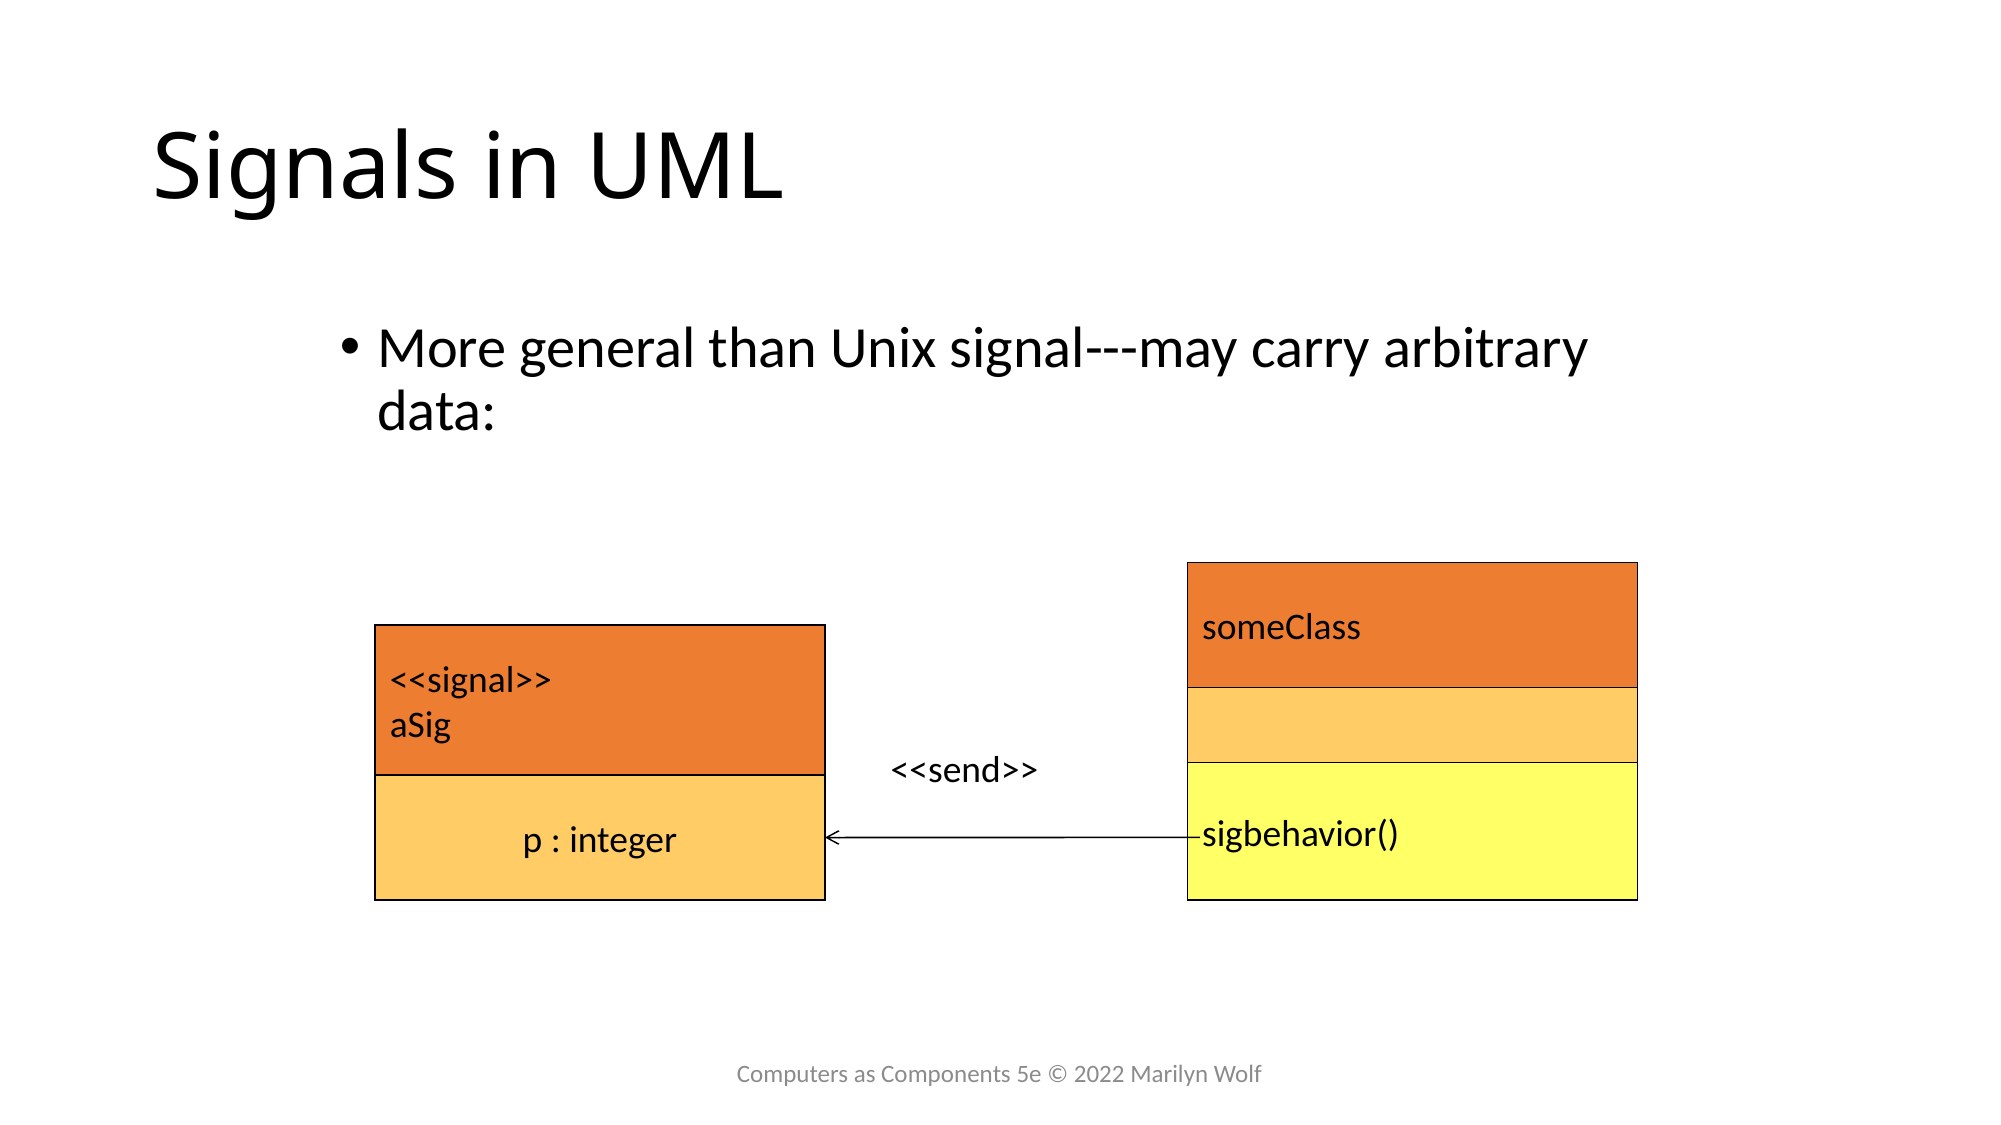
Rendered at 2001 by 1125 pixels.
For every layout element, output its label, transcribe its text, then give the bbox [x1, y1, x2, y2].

text_box <<send>> [875, 737, 1054, 798]
text_box <<signal>> aSig [374, 624, 825, 774]
title Signals in UML [137, 59, 1863, 278]
text_box [825, 830, 1201, 845]
list More general than Unix signal---may carry arbitrary data: [324, 309, 1667, 488]
text_box someClass [1187, 562, 1638, 687]
text_box [1187, 687, 1638, 762]
footer Computers as Components 5e © 2022 Marilyn Wolf [662, 1042, 1338, 1103]
text_box sigbehavior() [1187, 762, 1638, 900]
text_box p : integer [374, 774, 825, 900]
